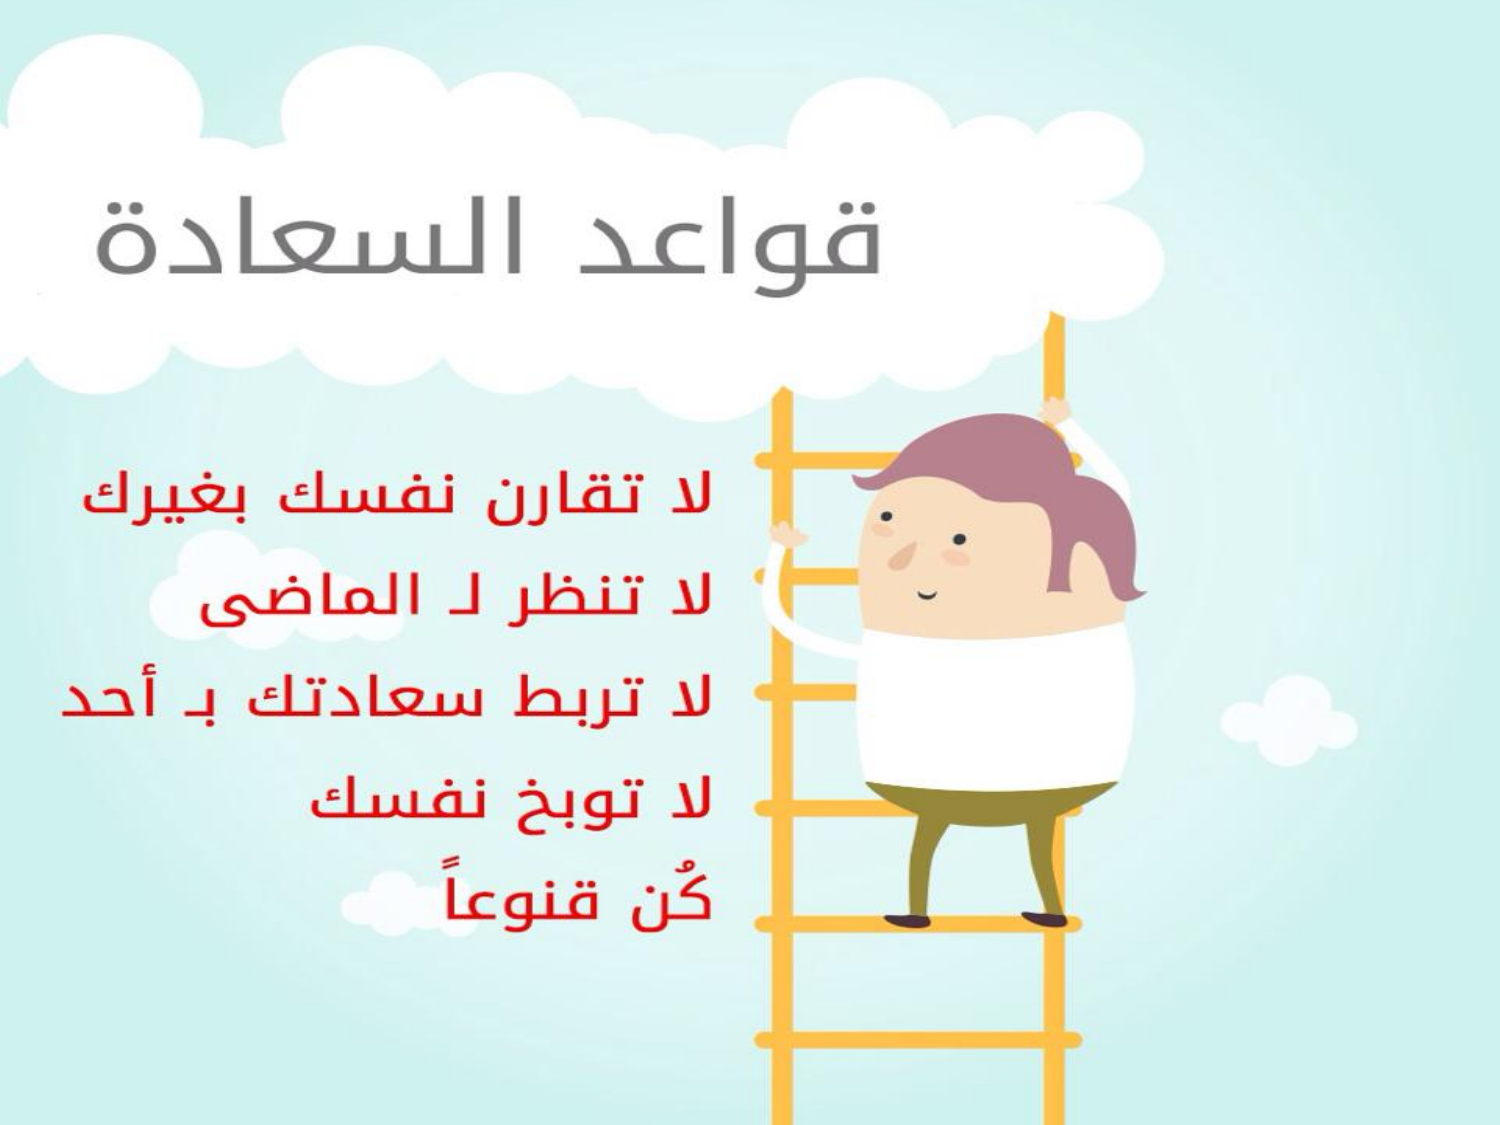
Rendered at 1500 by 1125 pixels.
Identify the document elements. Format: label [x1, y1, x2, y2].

list [0, 0, 1500, 1125]
